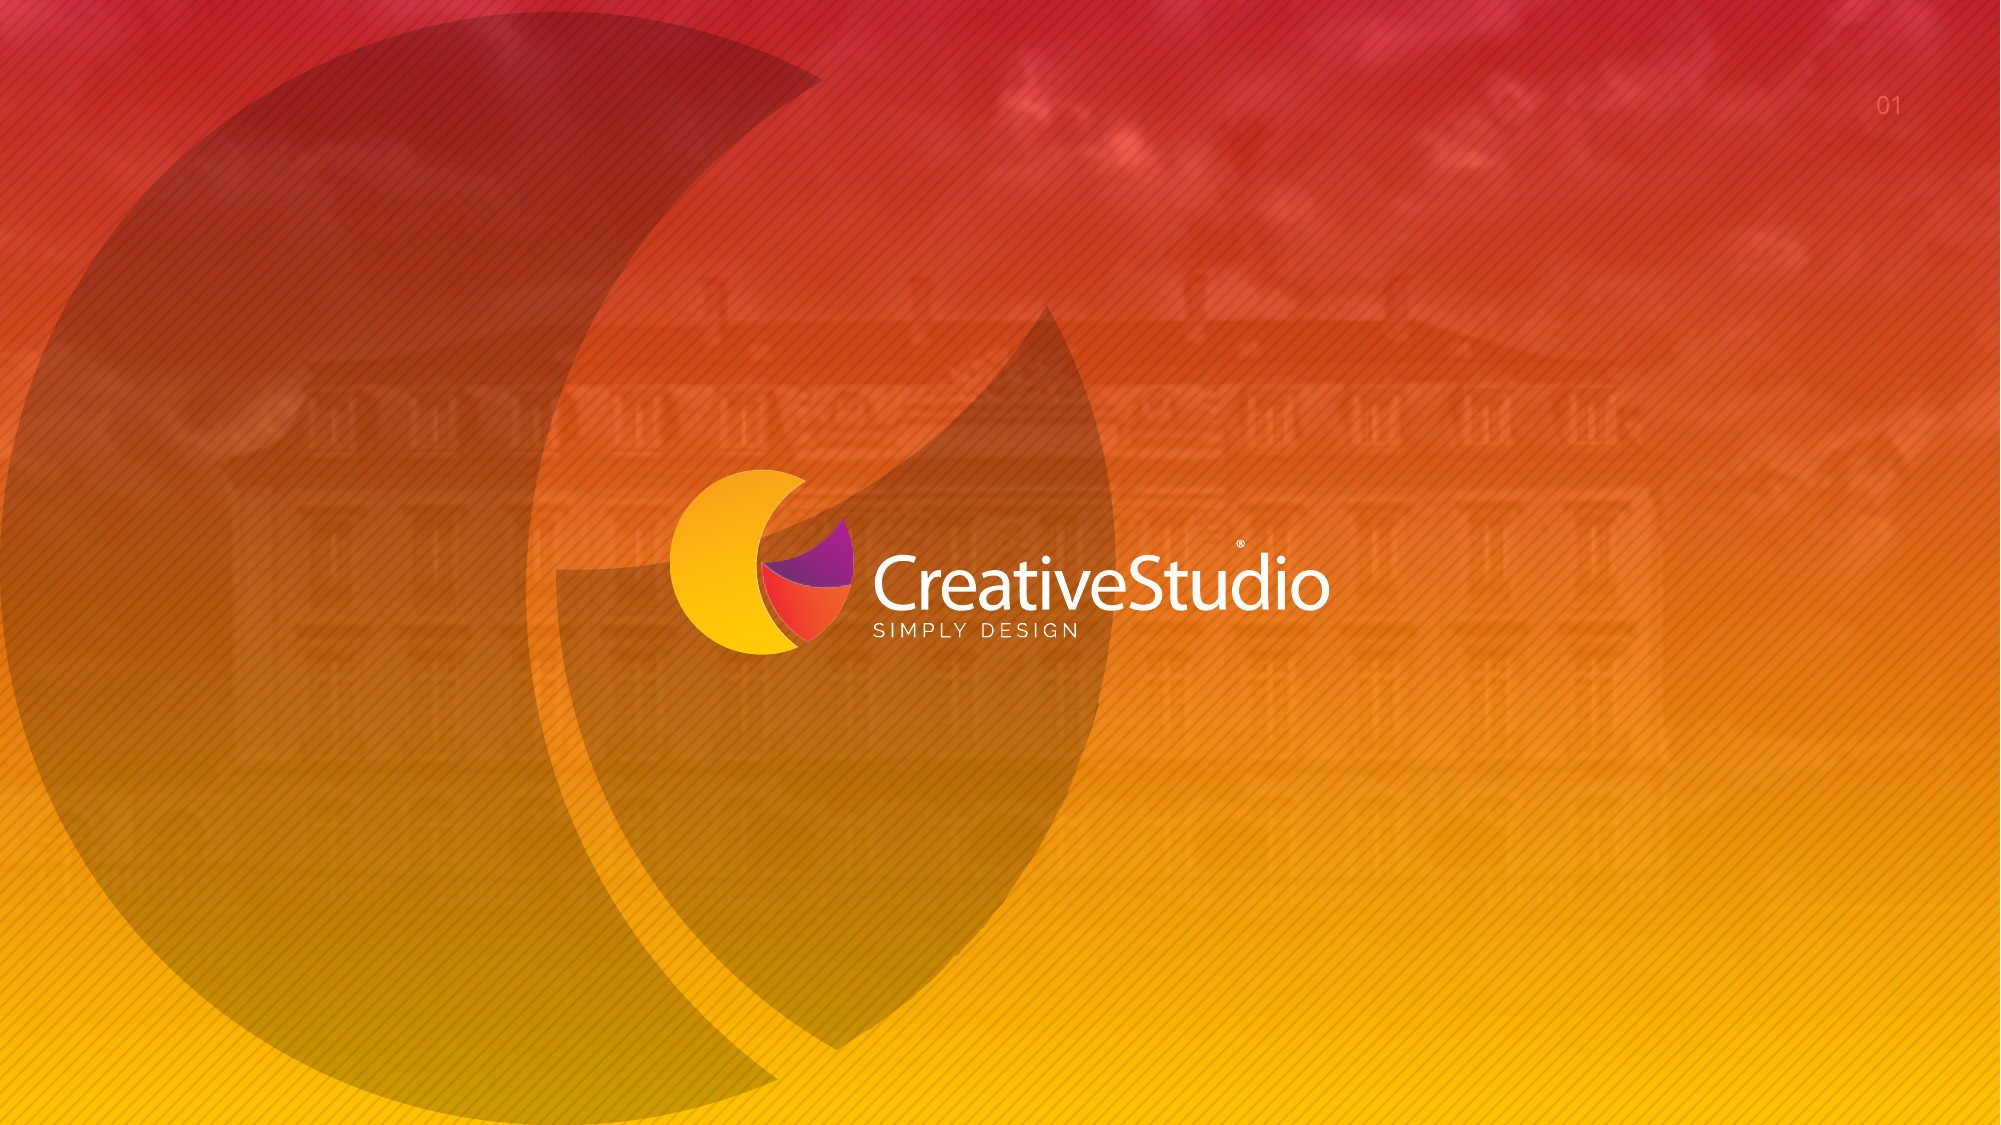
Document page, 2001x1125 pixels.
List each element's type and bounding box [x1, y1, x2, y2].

text_box [0, 11, 1119, 1125]
picture [0, 0, 2000, 1125]
